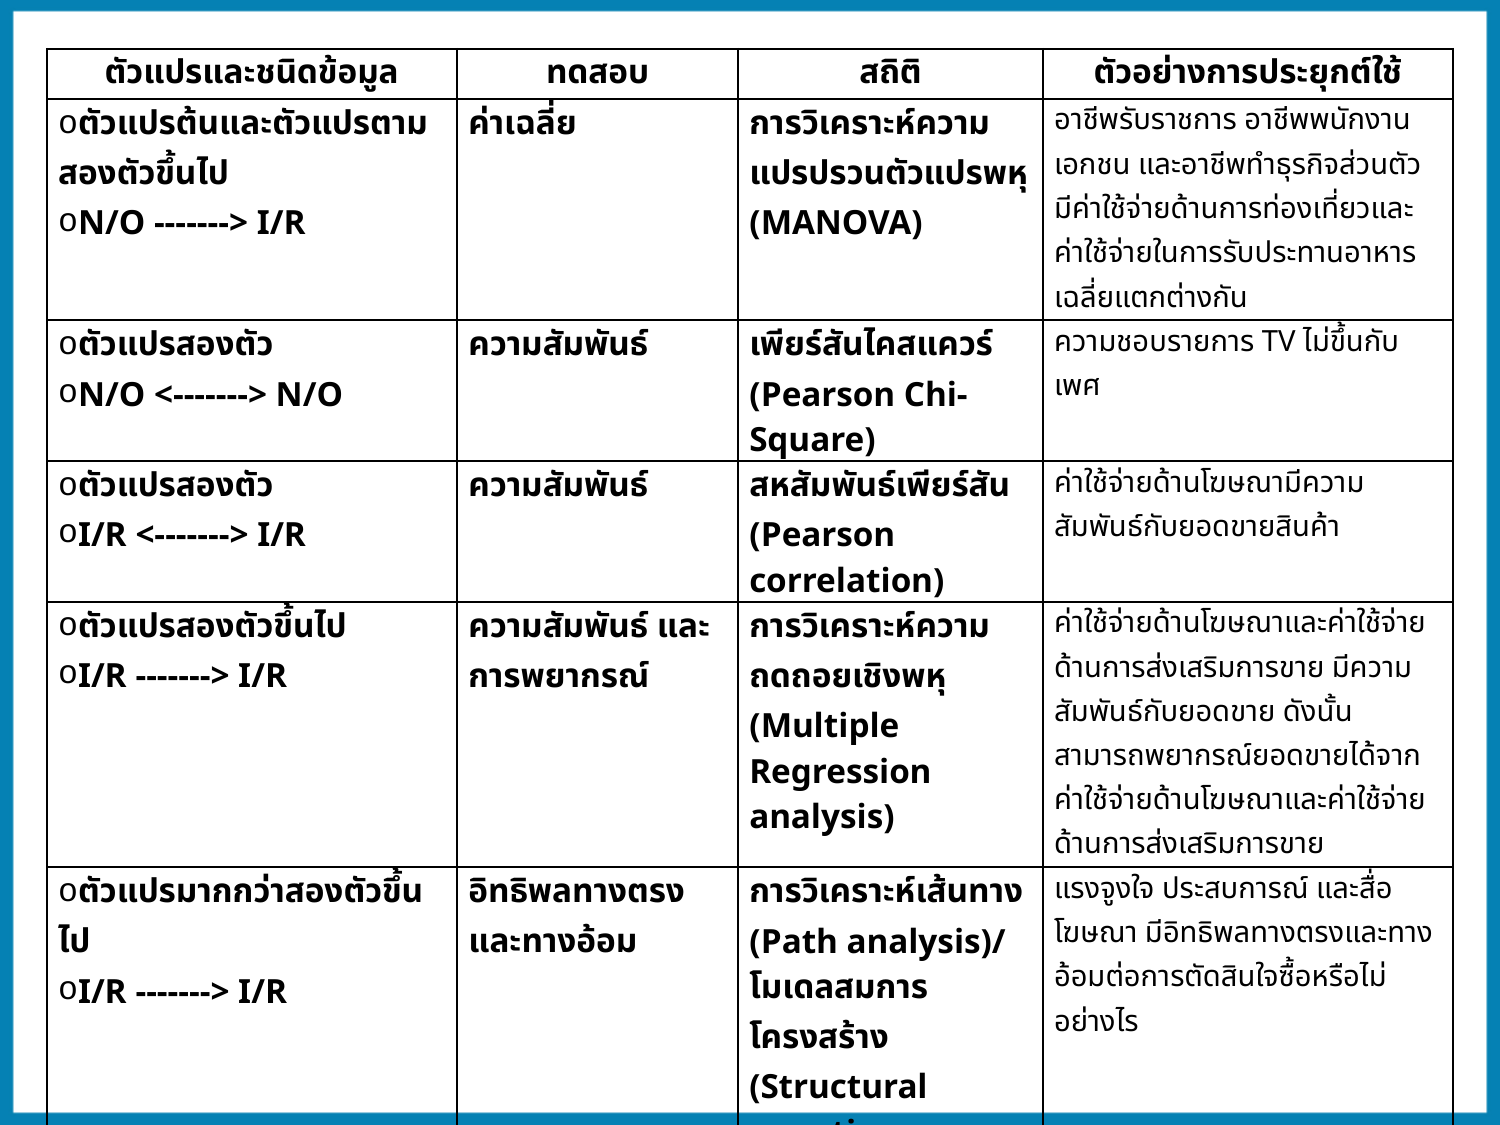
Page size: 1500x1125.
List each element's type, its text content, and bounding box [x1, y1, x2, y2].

table_header ตัวอย่างการประยุกต์ใช้ [1044, 50, 1452, 98]
table_cell การวิเคราะห์ความถดถอยเชิงพหุ (Multiple Regression analysis) [739, 603, 1042, 866]
table_cell ความชอบรายการ TV ไม่ขึ้นกับเพศ [1044, 321, 1452, 460]
table_cell การวิเคราะห์เส้นทาง (Path analysis)/ โมเดลสมการโครงสร้าง (Structural equation modeling) [739, 868, 1042, 1125]
table_cell ตัวแปรสองตัวขึ้นไป I/R -------> I/R [48, 603, 456, 866]
table_cell ค่าเฉลี่ย [458, 100, 737, 319]
table_cell อิทธิพลทางตรงและทางอ้อม [458, 868, 737, 1125]
table_cell ค่าใช้จ่ายด้านโฆษณาและค่าใช้จ่ายด้านการส่งเสริมการขาย มีความสัมพันธ์กับยอดขาย ดังนั้นสามารถพยากรณ์ยอดขายได้จากค่าใช้จ่ายด้านโฆษณาและค่าใช้จ่ายด้านการส่งเสริมการขาย [1044, 603, 1452, 866]
table_cell ตัวแปรต้นและตัวแปรตามสองตัวขึ้นไป N/O -------> I/R [48, 100, 456, 319]
table_cell ตัวแปรมากกว่าสองตัวขึ้นไป I/R -------> I/R [48, 868, 456, 1125]
table_header ทดสอบ [458, 50, 737, 98]
table_cell สหสัมพันธ์เพียร์สัน (Pearson correlation) [739, 462, 1042, 601]
table_cell เพียร์สันไคสแควร์ (Pearson Chi-Square) [739, 321, 1042, 460]
picture [13, 11, 1487, 1113]
table_cell ความสัมพันธ์ [458, 462, 737, 601]
table_cell ความสัมพันธ์ [458, 321, 737, 460]
table_cell ความสัมพันธ์ และการพยากรณ์ [458, 603, 737, 866]
table_cell อาชีพรับราชการ อาชีพพนักงานเอกชน และอาชีพทำธุรกิจส่วนตัว มีค่าใช้จ่ายด้านการท่องเที่ยวและค่าใช้จ่ายในการรับประทานอาหารเฉลี่ยแตกต่างกัน [1044, 100, 1452, 319]
table_cell ตัวแปรสองตัว I/R <-------> I/R [48, 462, 456, 601]
table_cell ค่าใช้จ่ายด้านโฆษณามีความสัมพันธ์กับยอดขายสินค้า [1044, 462, 1452, 601]
table_cell การวิเคราะห์ความแปรปรวนตัวแปรพหุ (MANOVA) [739, 100, 1042, 319]
table_header ตัวแปรและชนิดข้อมูล [48, 50, 456, 98]
table_cell ตัวแปรสองตัว N/O <-------> N/O [48, 321, 456, 460]
table_cell แรงจูงใจ ประสบการณ์ และสื่อโฆษณา มีอิทธิพลทางตรงและทางอ้อมต่อการตัดสินใจซื้อหรือไม่ อย่างไร [1044, 868, 1452, 1125]
table_header สถิติ [739, 50, 1042, 98]
